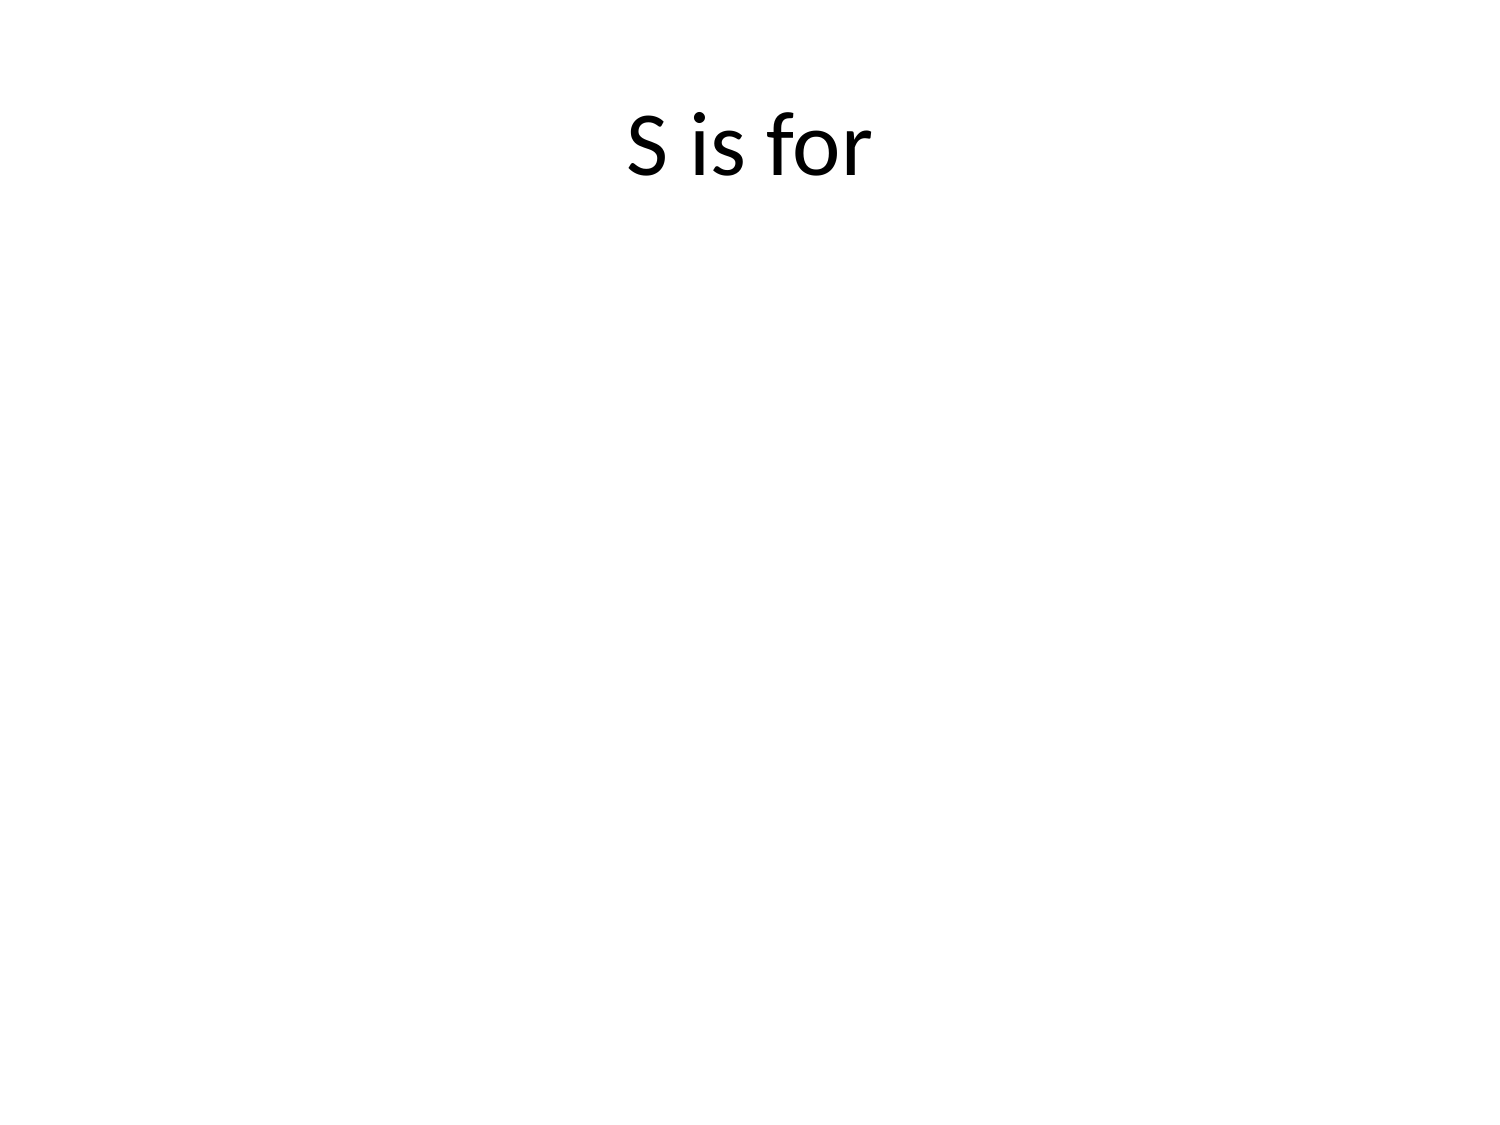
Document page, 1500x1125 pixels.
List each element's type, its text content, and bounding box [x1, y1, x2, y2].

title S is for [75, 45, 1425, 233]
